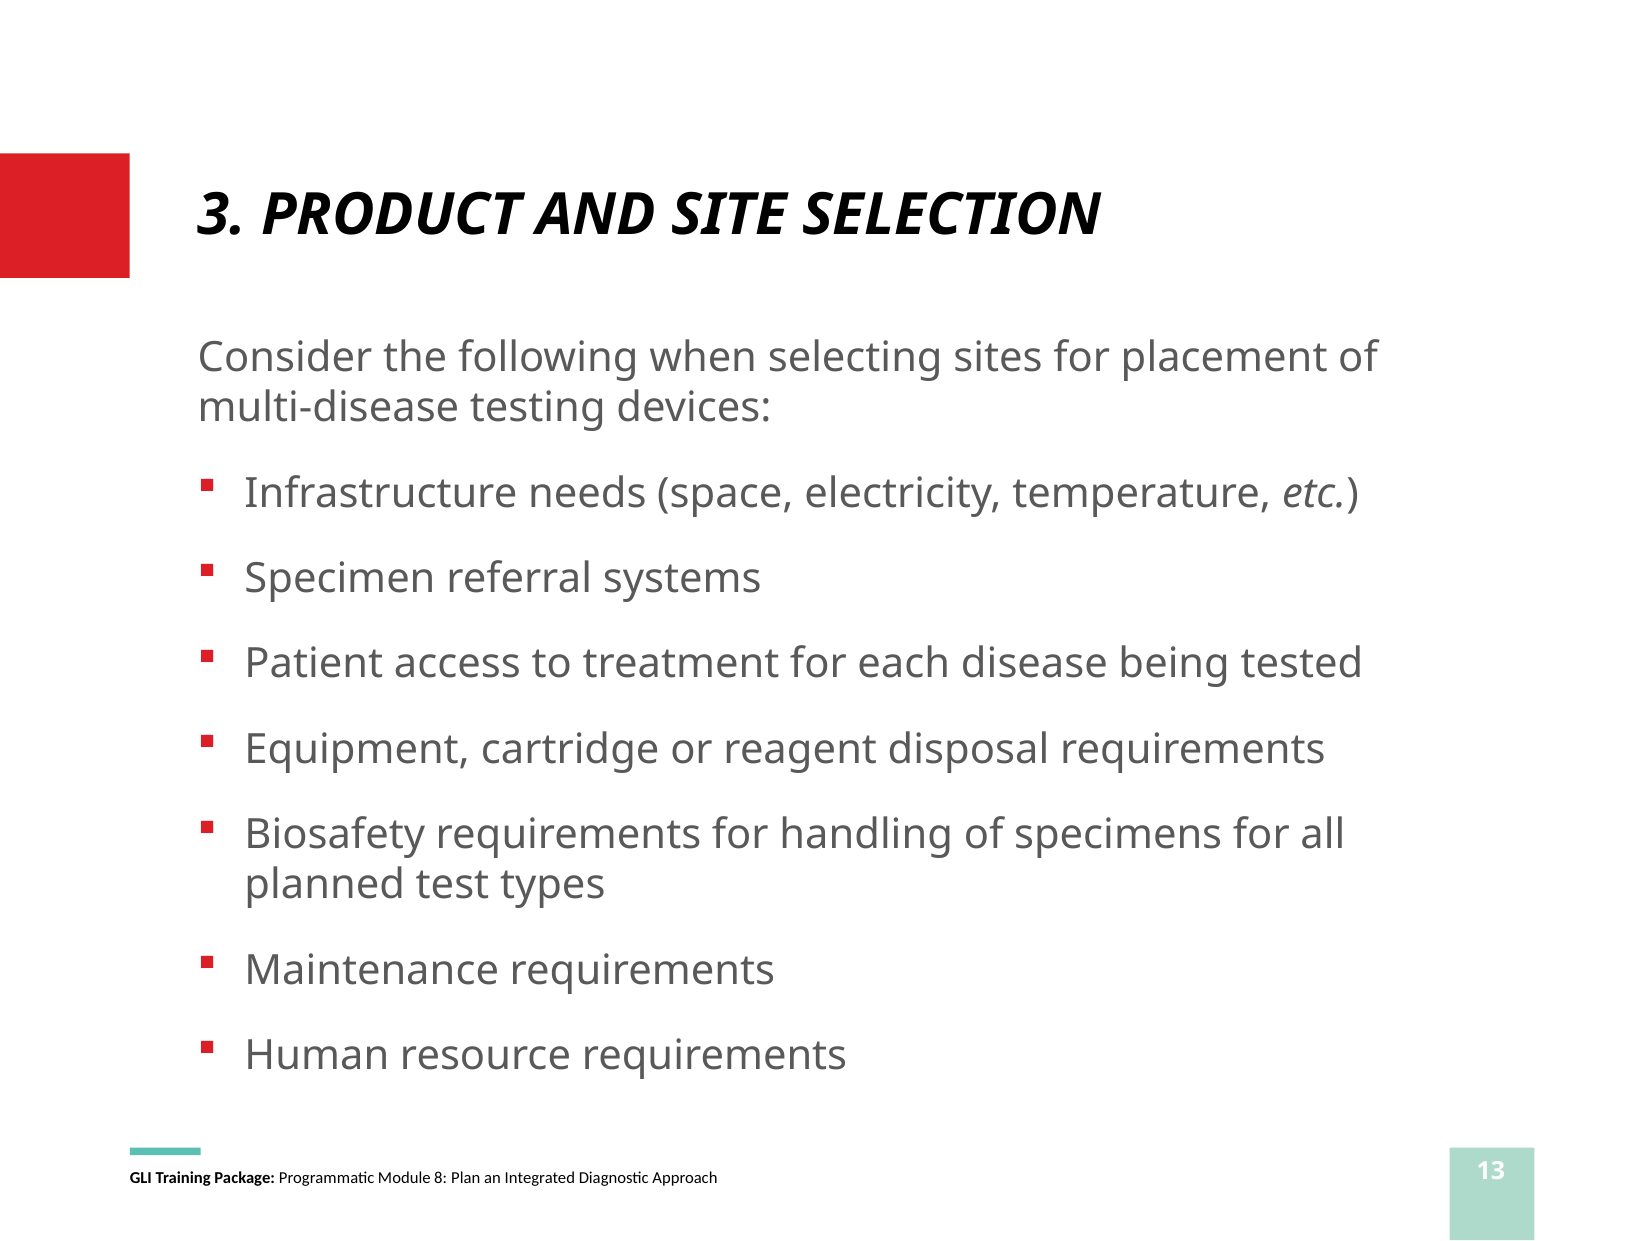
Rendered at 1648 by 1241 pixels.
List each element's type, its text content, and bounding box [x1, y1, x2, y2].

title 3. PRODUCT AND SITE SELECTION [197, 153, 1450, 278]
list Consider the following when selecting sites for placement of multi-disease testing devices: Infrastructure needs (space, electricity, temperature, etc.) Specimen referral systems Patient access to treatment for each disease being tested Equipment, cartridge or reagent disposal requirements Biosafety requirements for handling of specimens for all planned test types Maintenance requirements Human resource requirements [197, 330, 1450, 1087]
